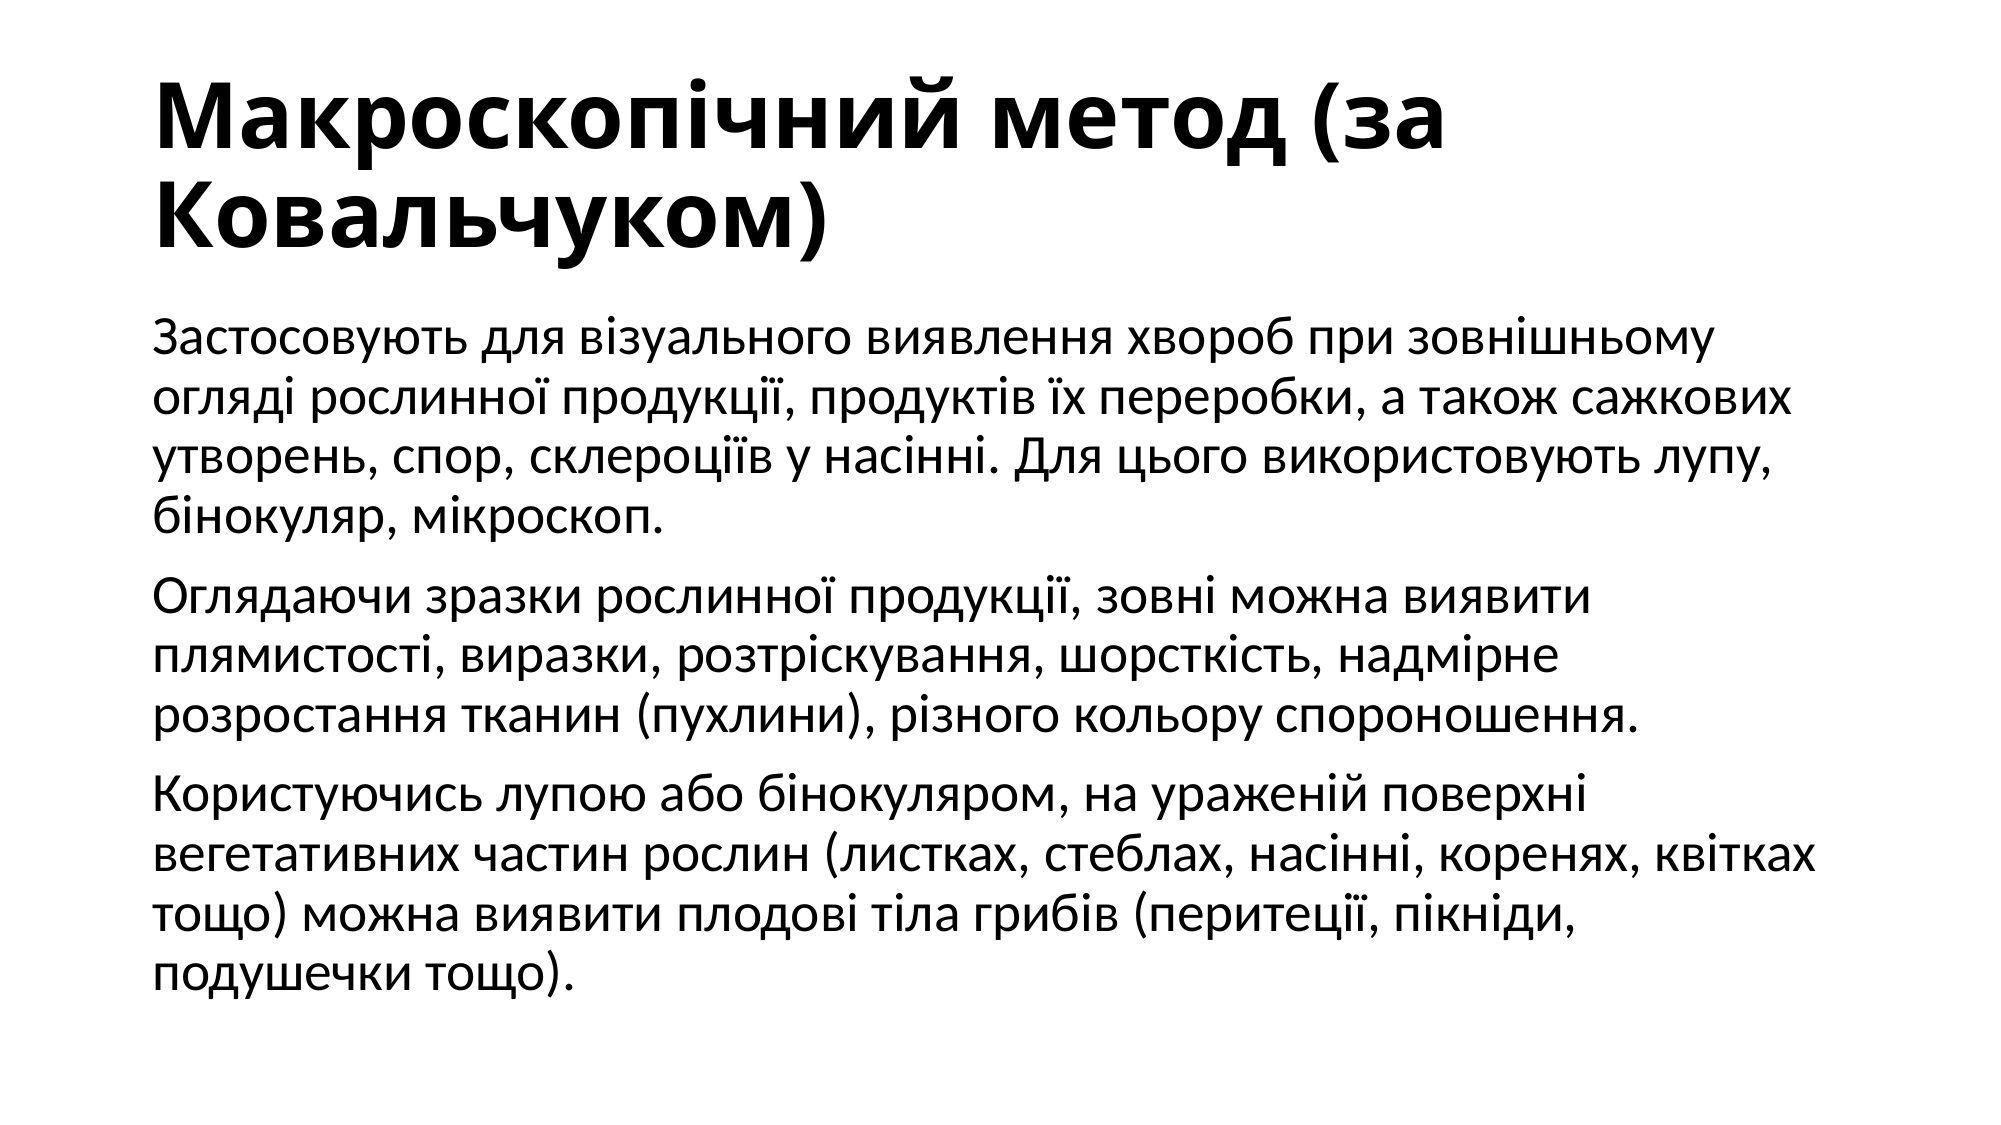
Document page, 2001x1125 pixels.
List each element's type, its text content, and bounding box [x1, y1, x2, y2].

list Застосовують для візуального виявлення хвороб при зовнішньому огляді рослинної продукції, продуктів їх переробки, а також сажкових утворень, спор, склероціїв у насінні. Для цього використовують лупу, бінокуляр, мікроскоп. Оглядаючи зразки рослинної продукції, зовні можна виявити плямистості, виразки, розтріскування, шорсткість, надмірне розростання тканин (пухлини), різного кольору спороношення. Користуючись лупою або бінокуляром, на ураженій поверхні вегетативних частин рослин (листках, стеблах, насінні, коренях, квітках тощо) можна виявити плодові тіла грибів (перитеції, пікніди, подушечки тощо). [137, 299, 1863, 1014]
title Макроскопічний метод (за Ковальчуком) [137, 59, 1863, 278]
